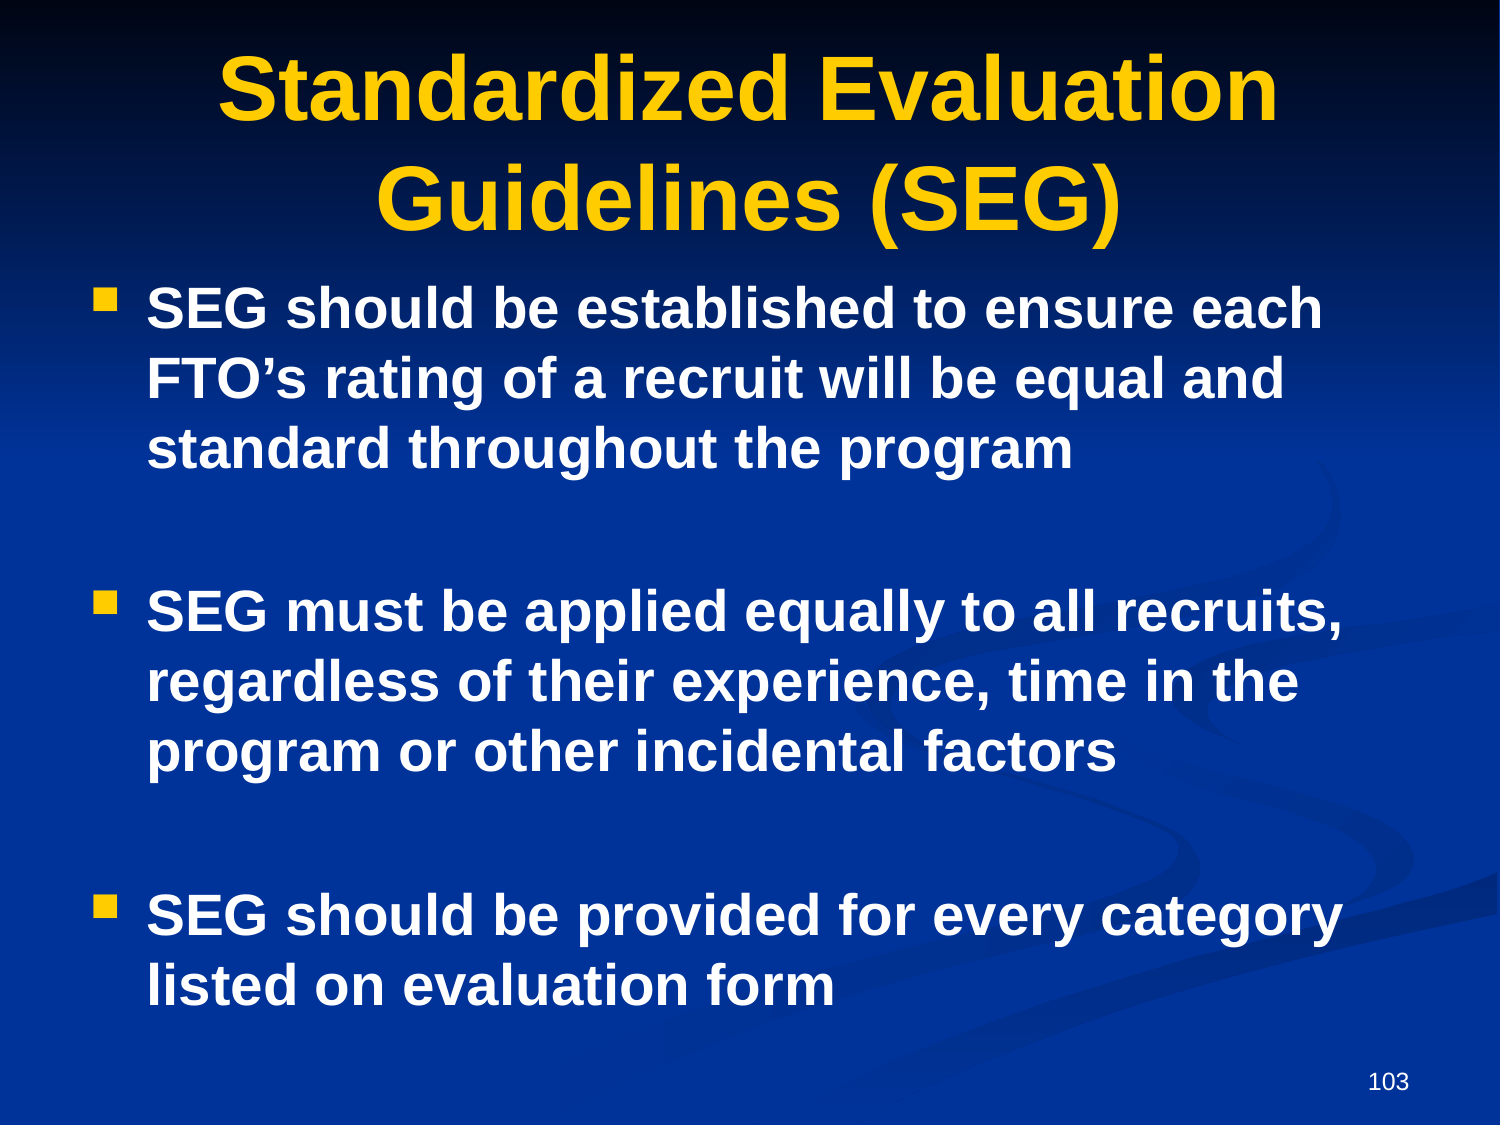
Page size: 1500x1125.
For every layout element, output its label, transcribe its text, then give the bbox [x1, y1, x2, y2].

title Standardized Evaluation Guidelines (SEG) [74, 44, 1426, 233]
slide_number 103 [1074, 1024, 1426, 1104]
list SEG should be established to ensure each FTO’s rating of a recruit will be equal and standard throughout the program SEG must be applied equally to all recruits, regardless of their experience, time in the program or other incidental factors SEG should be provided for every category listed on evaluation form [74, 262, 1426, 1006]
